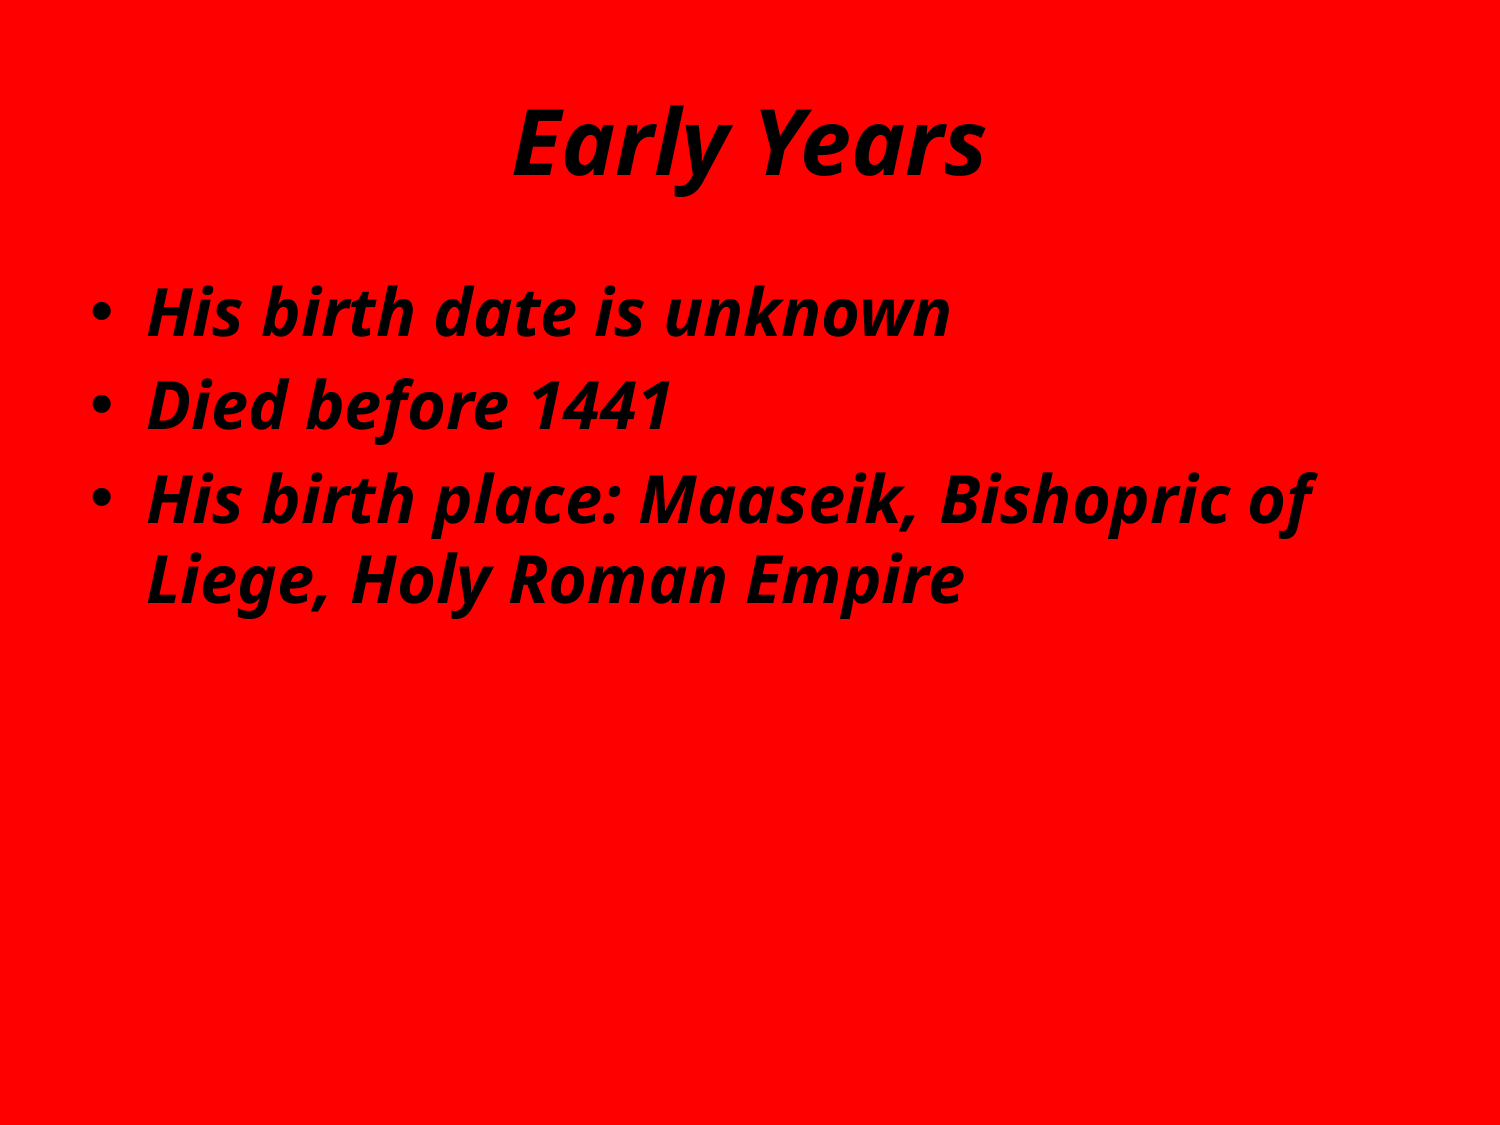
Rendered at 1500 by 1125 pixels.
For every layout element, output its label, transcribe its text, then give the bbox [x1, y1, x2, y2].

title Early Years [75, 45, 1425, 233]
list His birth date is unknown Died before 1441 His birth place: Maaseik, Bishopric of Liege, Holy Roman Empire [75, 262, 1425, 1005]
